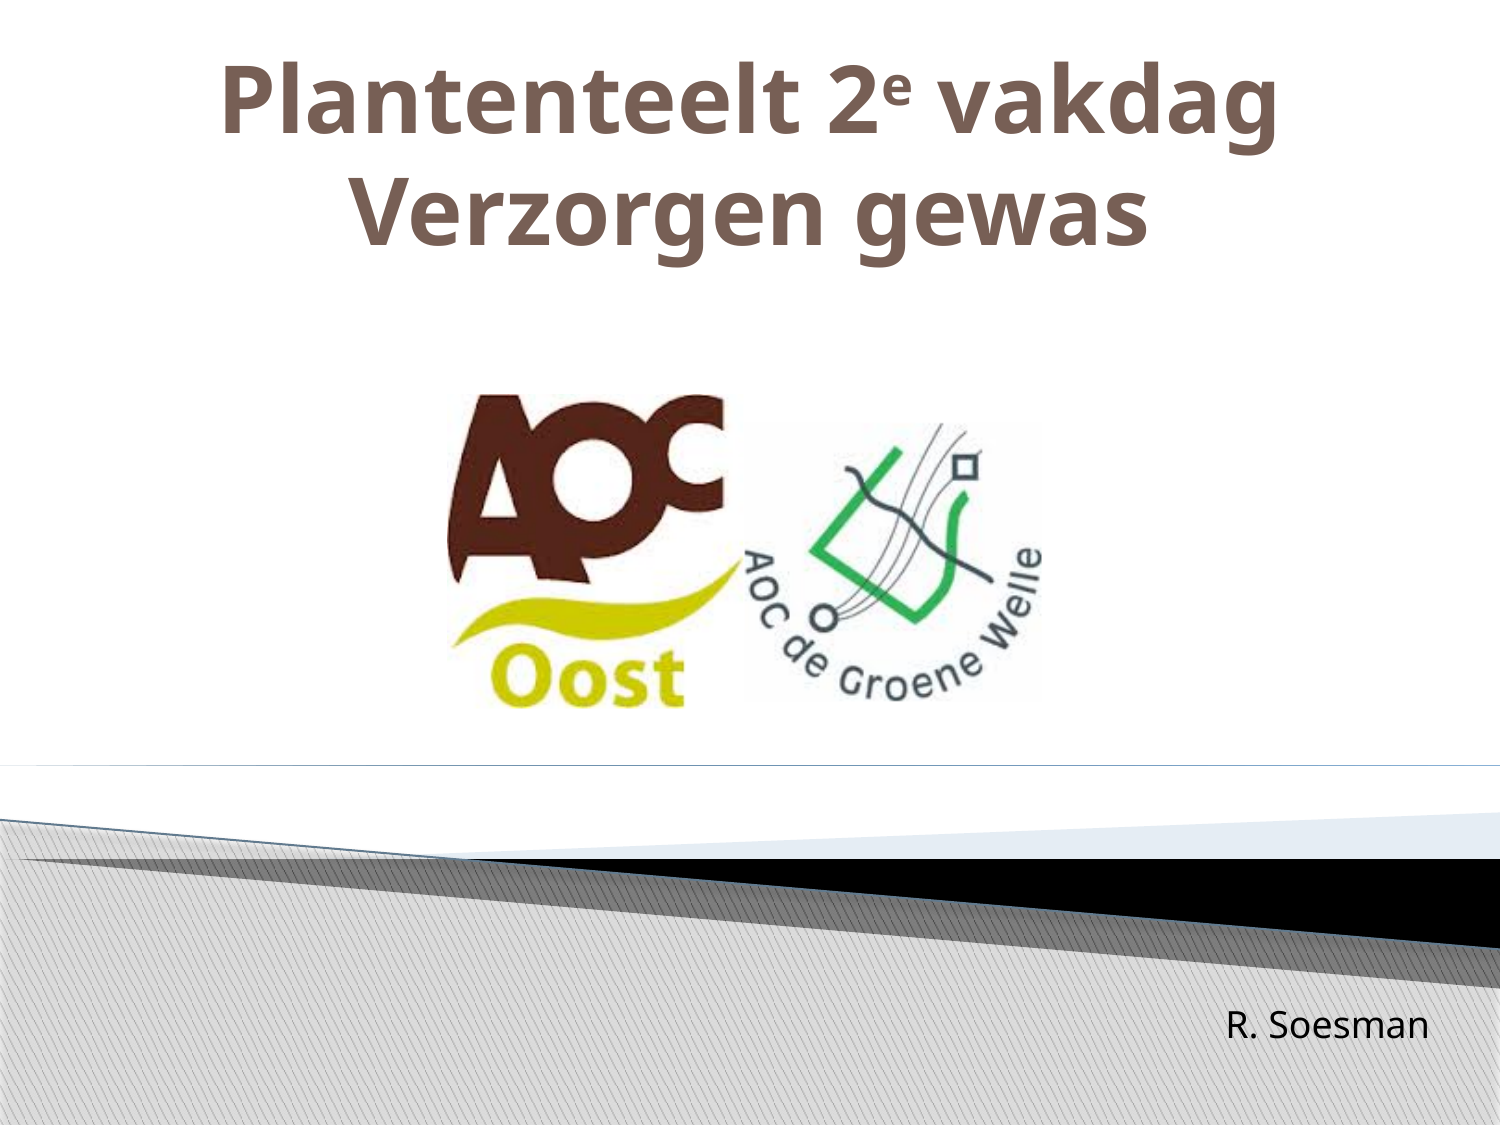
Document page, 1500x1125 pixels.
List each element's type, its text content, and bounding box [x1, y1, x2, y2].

text_box R. Soesman [1210, 993, 1500, 1054]
title Plantenteelt 2e vakdag Verzorgen gewas [112, 30, 1388, 273]
picture [5, 859, 1500, 989]
picture [447, 393, 1053, 732]
